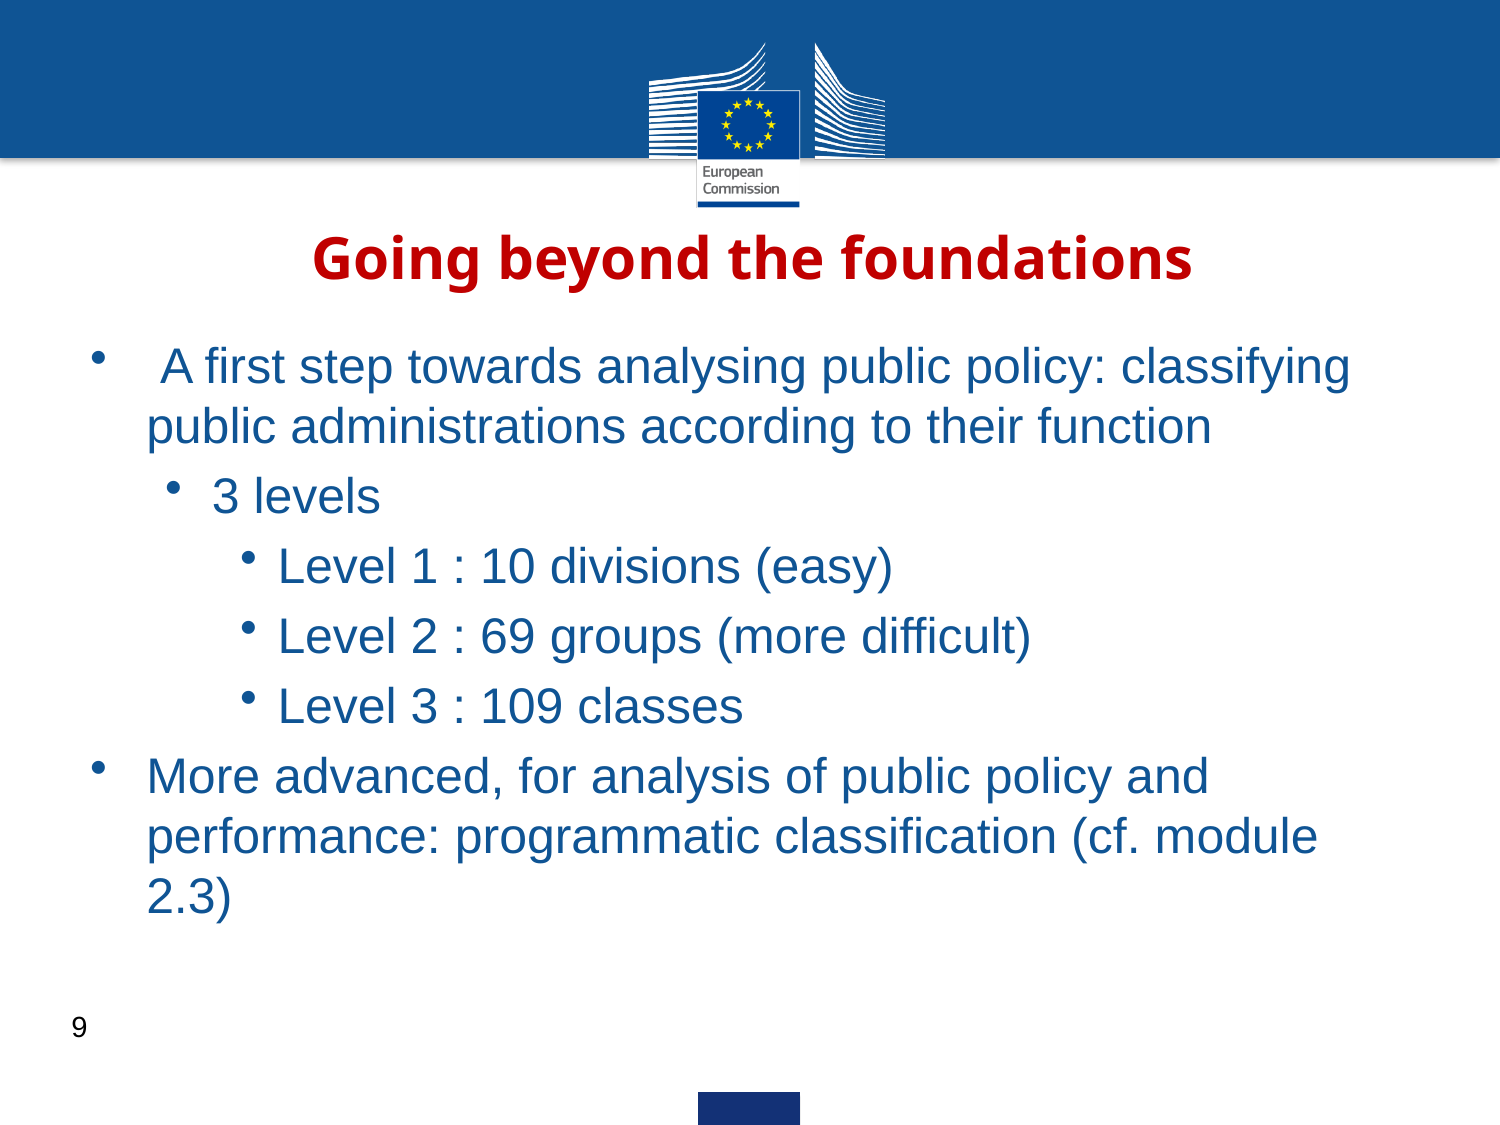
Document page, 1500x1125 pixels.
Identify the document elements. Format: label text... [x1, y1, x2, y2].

picture [649, 42, 885, 199]
list A first step towards analysing public policy: classifying public administrations according to their function 3 levels Level 1 : 10 divisions (easy) Level 2 : 69 groups (more difficult) Level 3 : 109 classes More advanced, for analysis of public policy and performance: programmatic classification (cf. module 2.3) [75, 326, 1425, 988]
title Going beyond the foundations [46, 199, 1459, 315]
slide_number 9 [56, 1000, 94, 1081]
